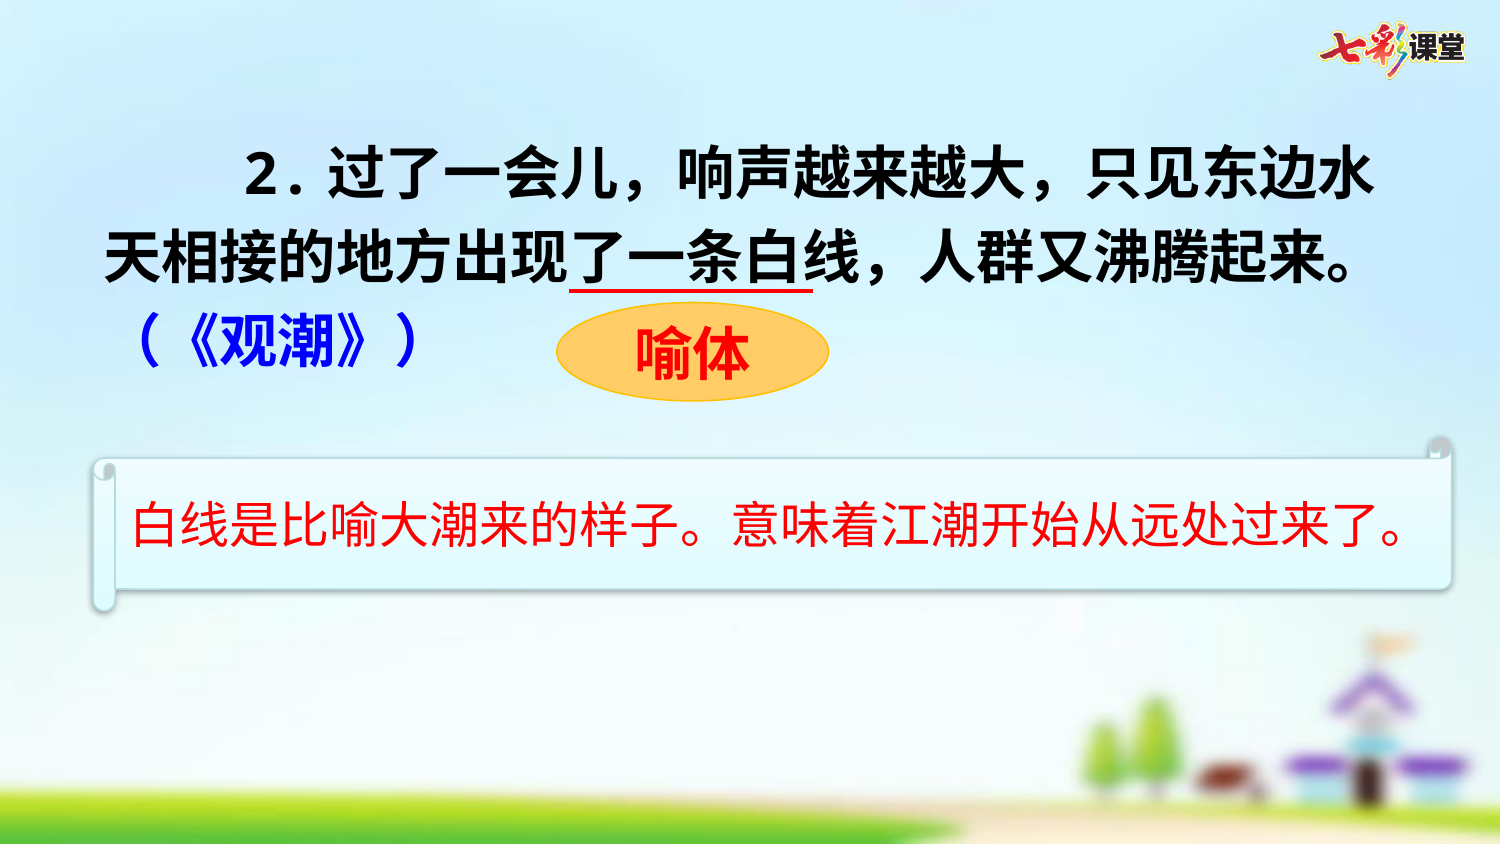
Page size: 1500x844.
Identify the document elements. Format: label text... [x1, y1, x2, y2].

picture [0, 0, 1500, 844]
text_box 喻体 [554, 300, 831, 404]
text_box 白线是比喻大潮来的样子。意味着江潮开始从远处过来了。 [92, 435, 1453, 612]
text_box 2.过了一会儿，响声越来越大，只见东边水天相接的地方出现了一条白线，人群又沸腾起来。（《观潮》） [88, 114, 1412, 382]
